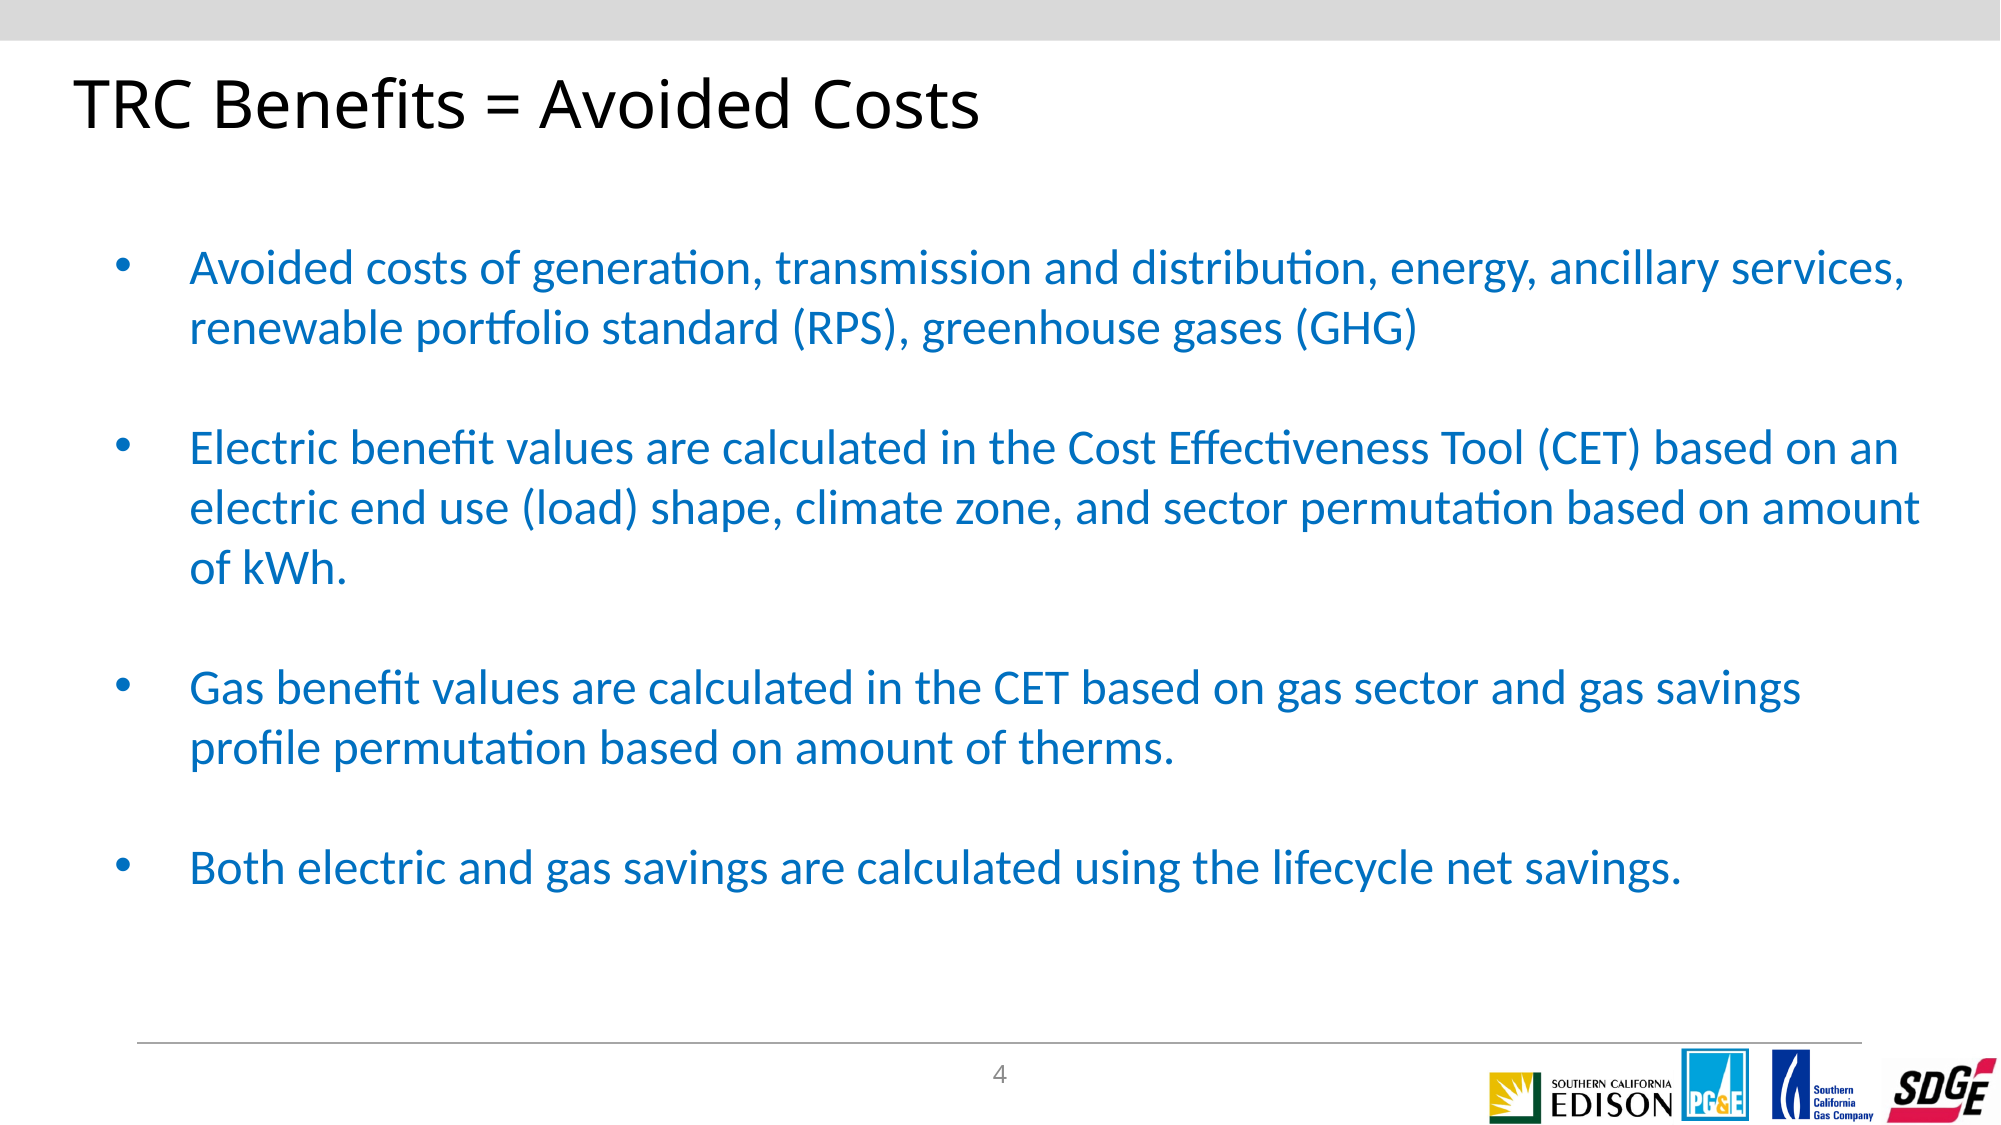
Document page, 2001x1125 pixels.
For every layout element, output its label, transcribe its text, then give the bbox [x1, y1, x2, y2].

text_box [0, 0, 303, 207]
slide_number 4 [774, 1045, 1225, 1106]
picture [1479, 1045, 2000, 1125]
title TRC Benefits = Avoided Costs [303, 37, 1784, 176]
text_box Avoided costs of generation, transmission and distribution, energy, ancillary services, renewable portfolio standard (RPS), greenhouse gases (GHG) Electric benefit values are calculated in the Cost Effectiveness Tool (CET) based on an electric end use (load) shape, climate zone, and sector permutation based on amount of kWh. Gas benefit values are calculated in the CET based on gas sector and gas savings profile permutation based on amount of therms. Both electric and gas savings are calculated using the lifecycle net savings. [99, 106, 1948, 902]
